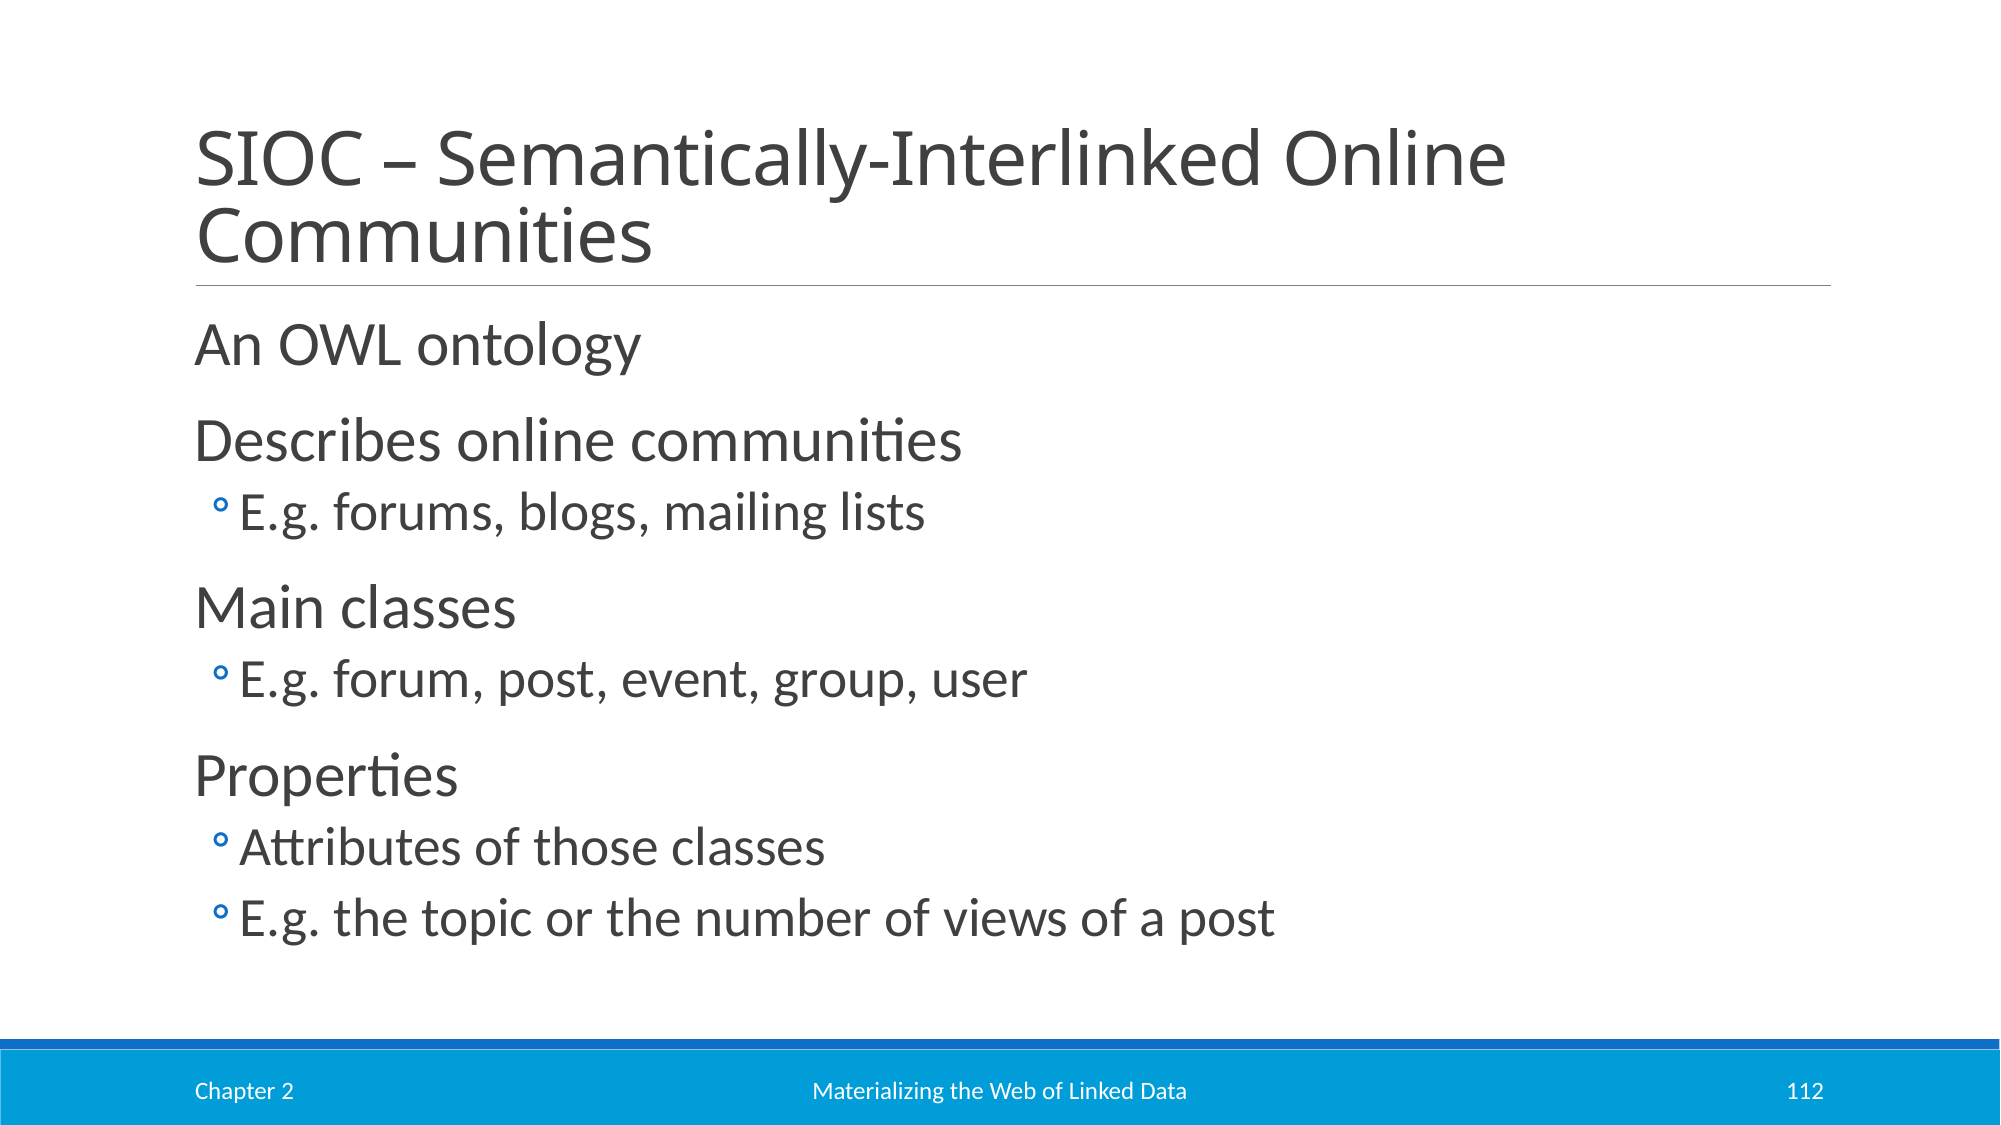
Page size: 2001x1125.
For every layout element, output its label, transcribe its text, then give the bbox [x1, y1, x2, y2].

list An OWL ontology Describes online communities E.g. forums, blogs, mailing lists Main classes E.g. forum, post, event, group, user Properties Attributes of those classes E.g. the topic or the number of views of a post [180, 302, 1830, 963]
slide_number Chapter 2 [180, 1059, 586, 1120]
slide_number 112 [1624, 1059, 1840, 1120]
title SIOC – Semantically-Interlinked Online Communities [180, 47, 1830, 285]
footer Materializing the Web of Linked Data [604, 1059, 1396, 1120]
